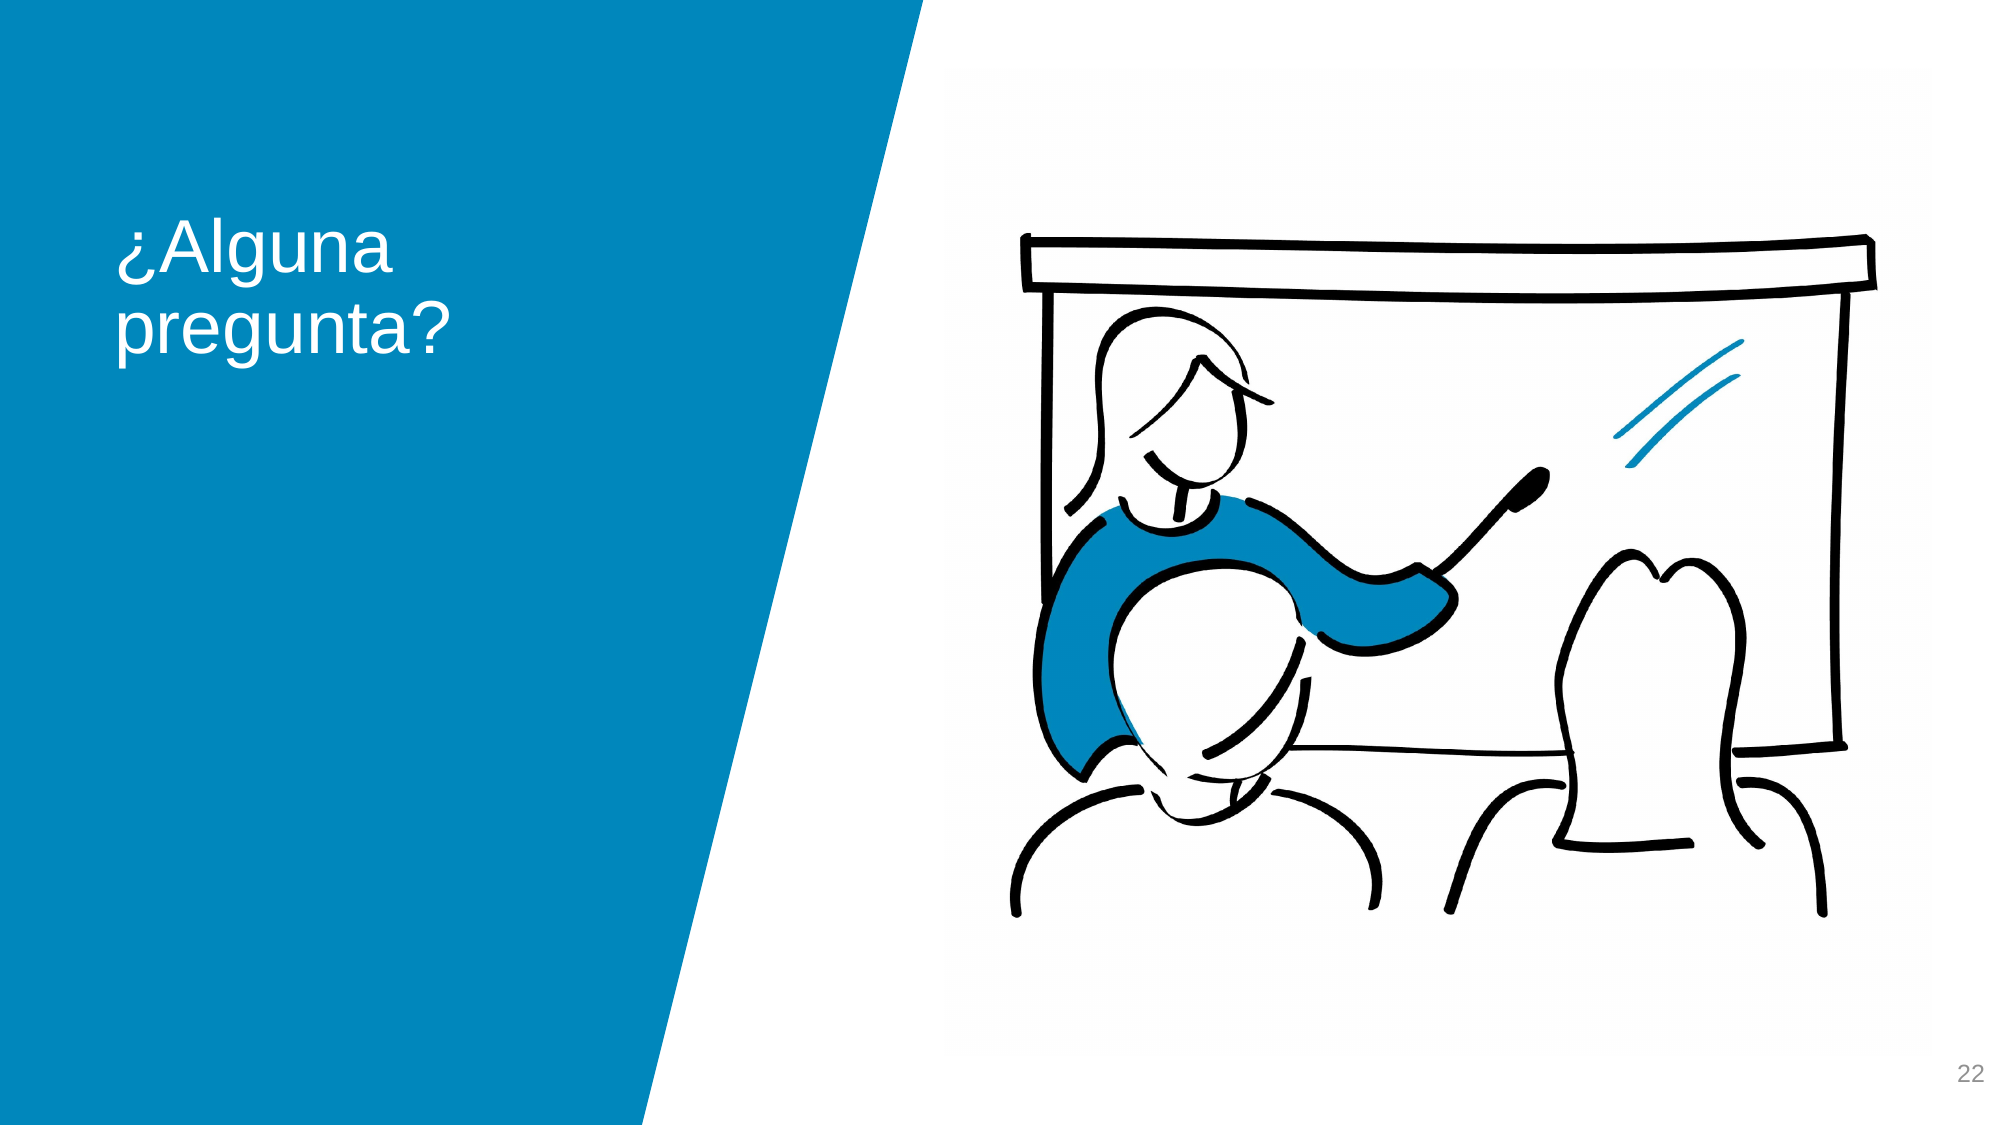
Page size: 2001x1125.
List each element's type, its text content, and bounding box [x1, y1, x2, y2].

picture [944, 68, 1932, 1056]
title ¿Alguna pregunta? [114, 0, 753, 371]
slide_number 22 [1550, 1042, 2000, 1103]
